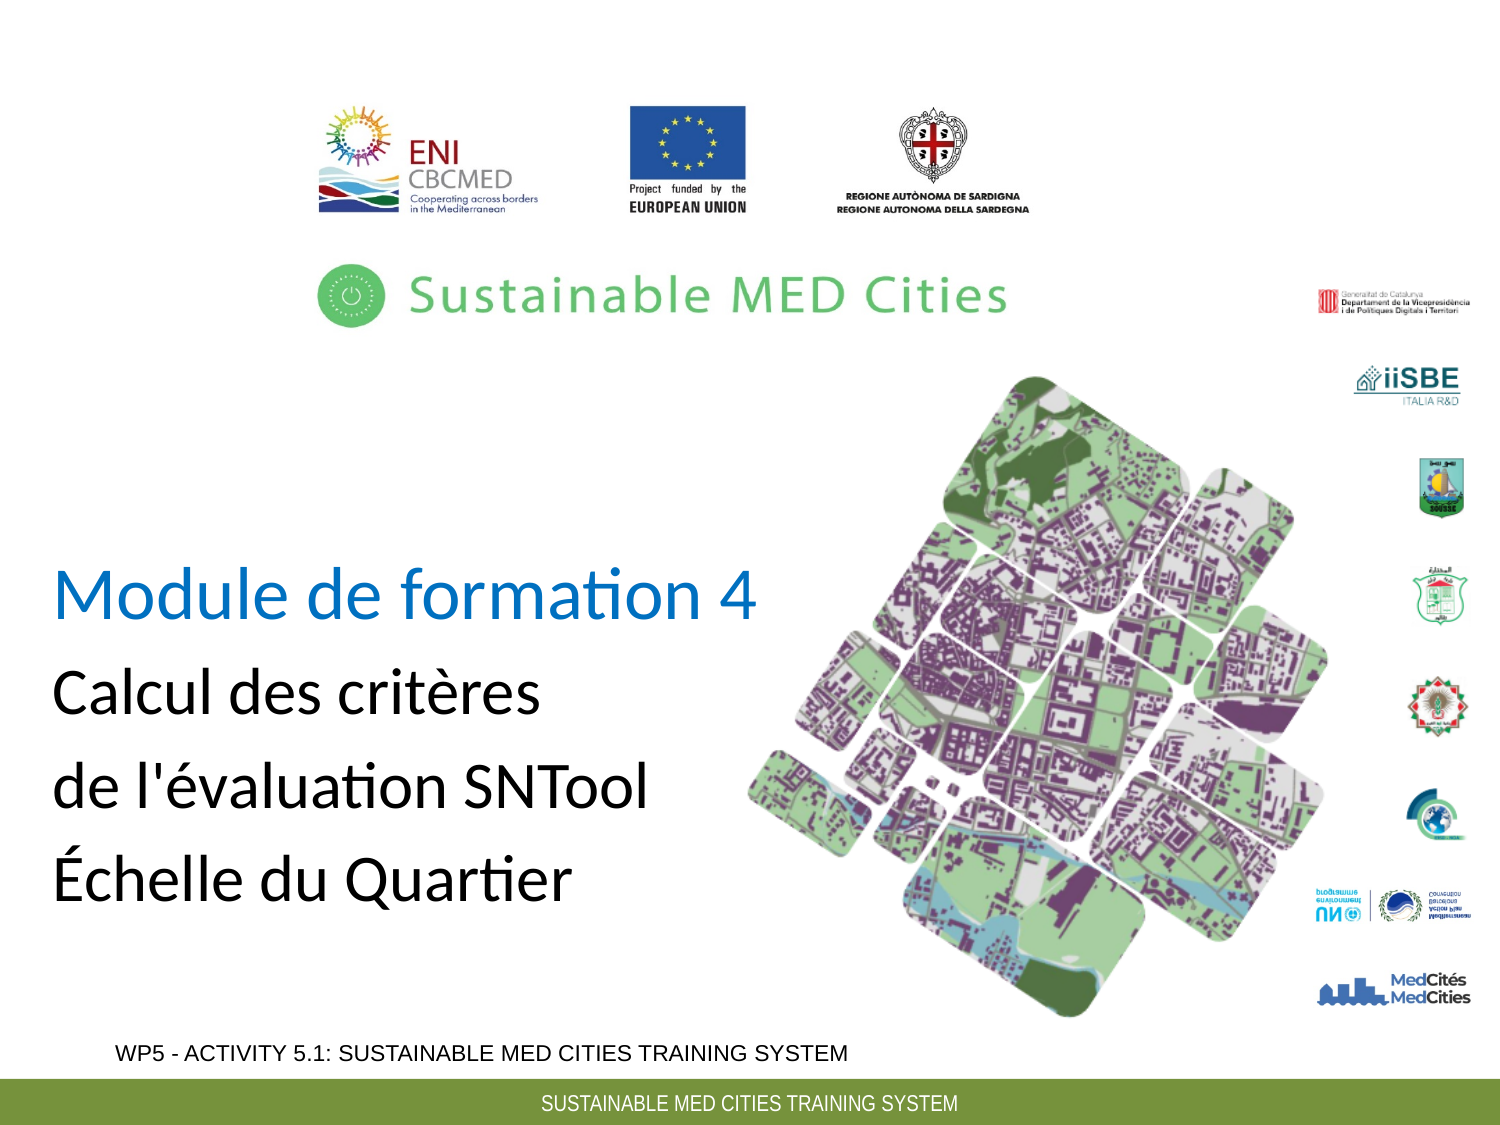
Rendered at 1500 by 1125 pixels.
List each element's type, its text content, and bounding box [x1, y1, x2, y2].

picture [1313, 279, 1474, 321]
subtitle Module de formation 4 Calcul des critères de l'évaluation SNTool Échelle du Quartier [37, 537, 805, 951]
picture [1313, 970, 1474, 1008]
picture [1396, 786, 1474, 847]
picture [1313, 885, 1474, 924]
picture [284, 84, 1486, 1078]
picture [1414, 455, 1474, 523]
picture [1346, 363, 1474, 411]
